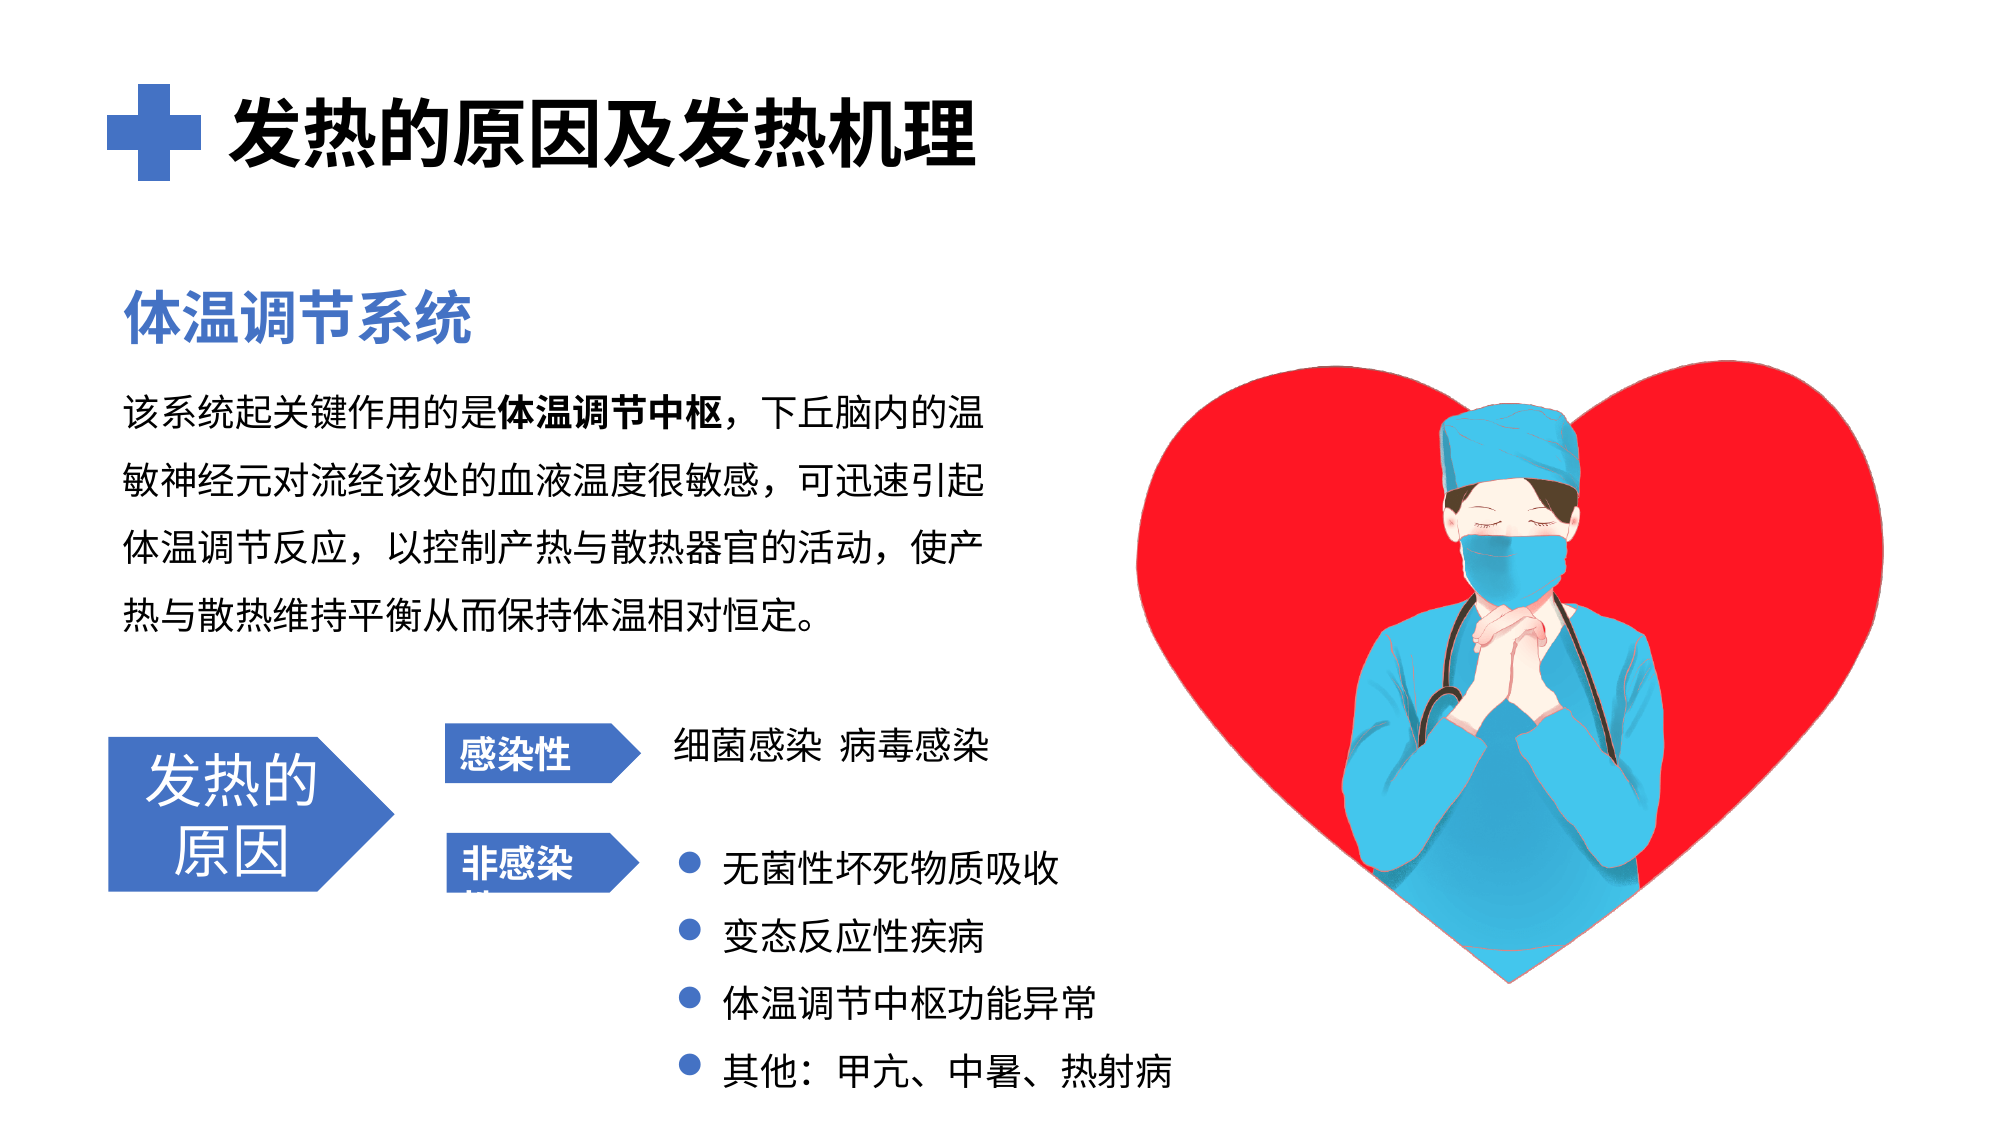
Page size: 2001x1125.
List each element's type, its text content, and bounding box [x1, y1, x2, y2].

picture [1099, 227, 1906, 1034]
text_box [107, 84, 201, 181]
text_box 发热的原因及发热机理 [213, 79, 1080, 185]
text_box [108, 723, 1191, 1096]
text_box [108, 273, 1035, 656]
